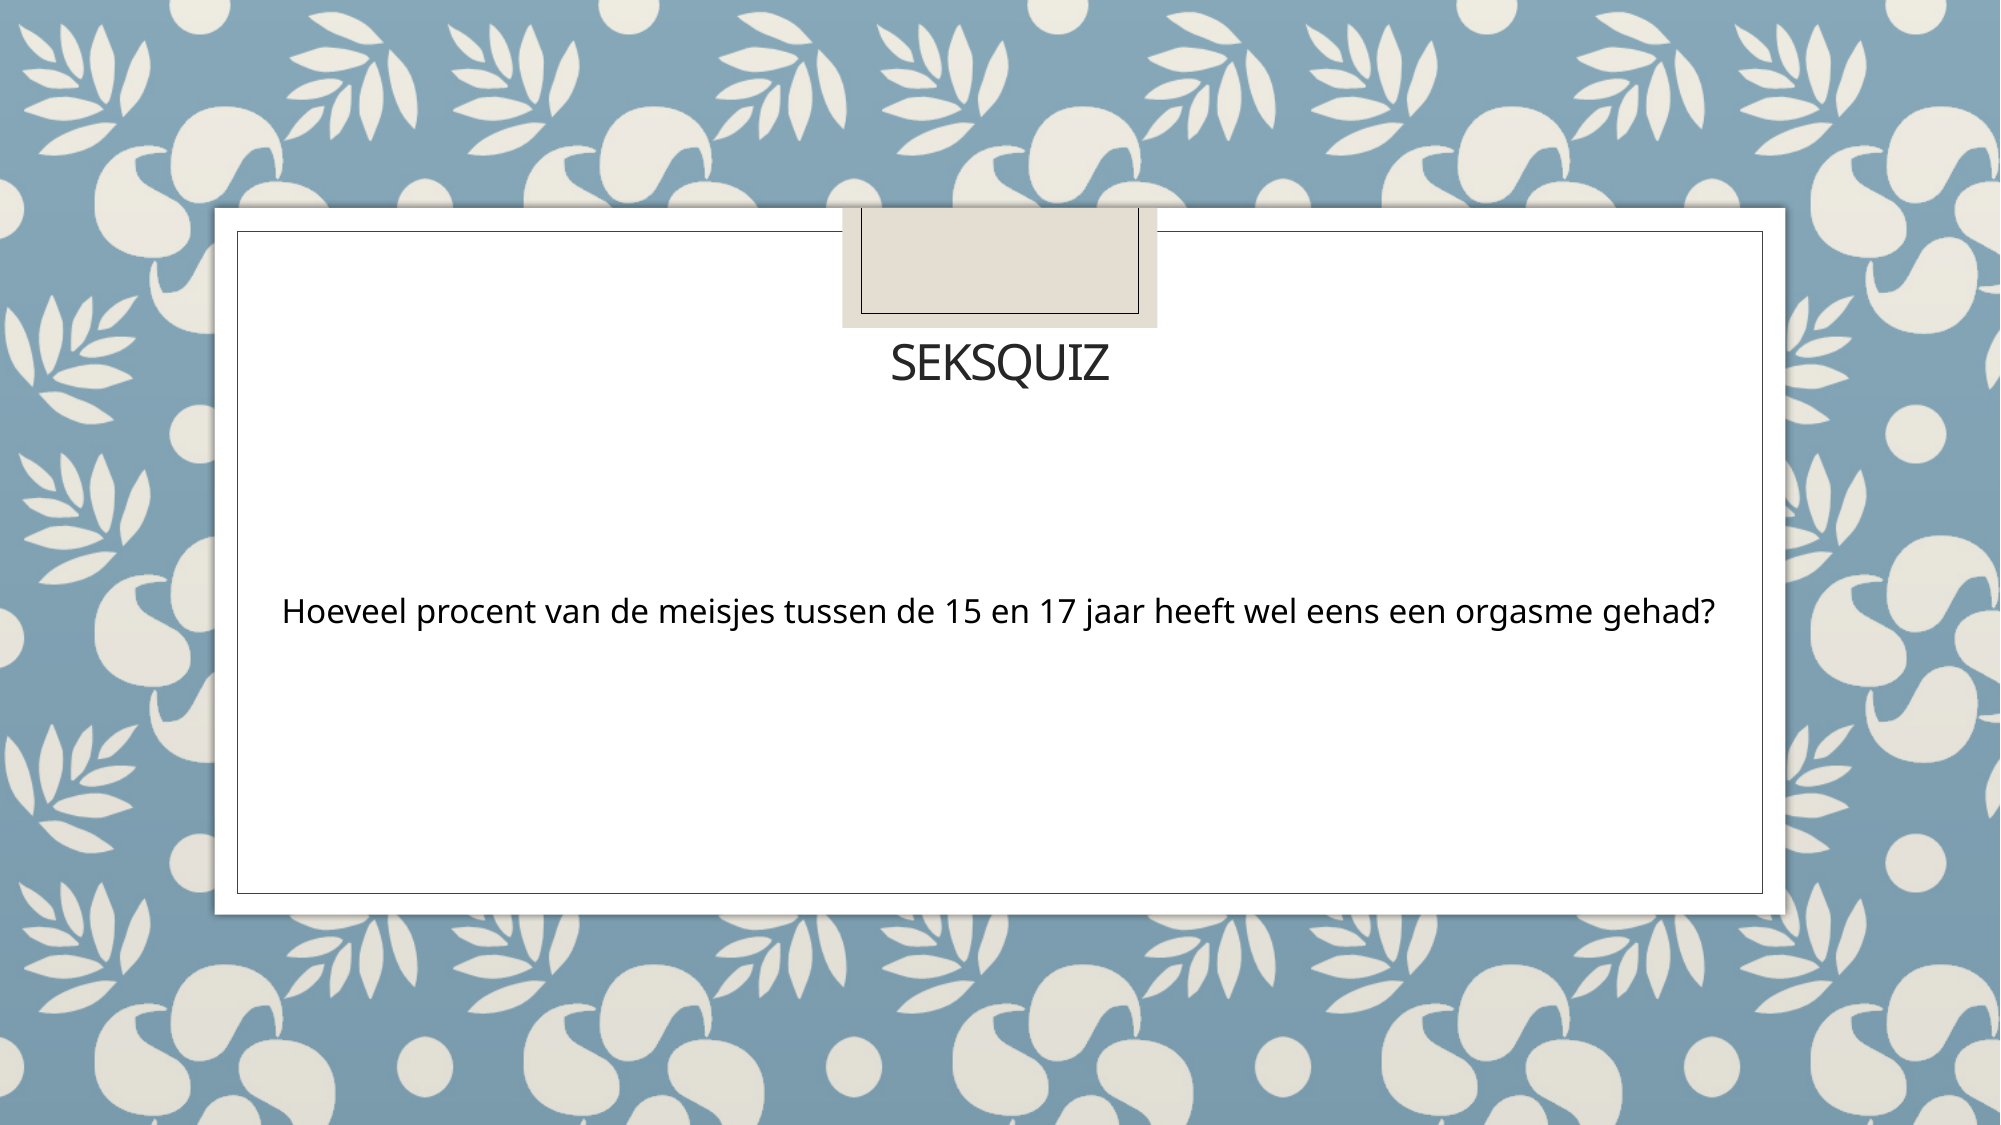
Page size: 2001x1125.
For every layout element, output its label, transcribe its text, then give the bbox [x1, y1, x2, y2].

list Hoeveel procent van de meisjes tussen de 15 en 17 jaar heeft wel eens een orgasme gehad? [256, 582, 1744, 658]
title Seksquiz [256, 168, 1745, 563]
